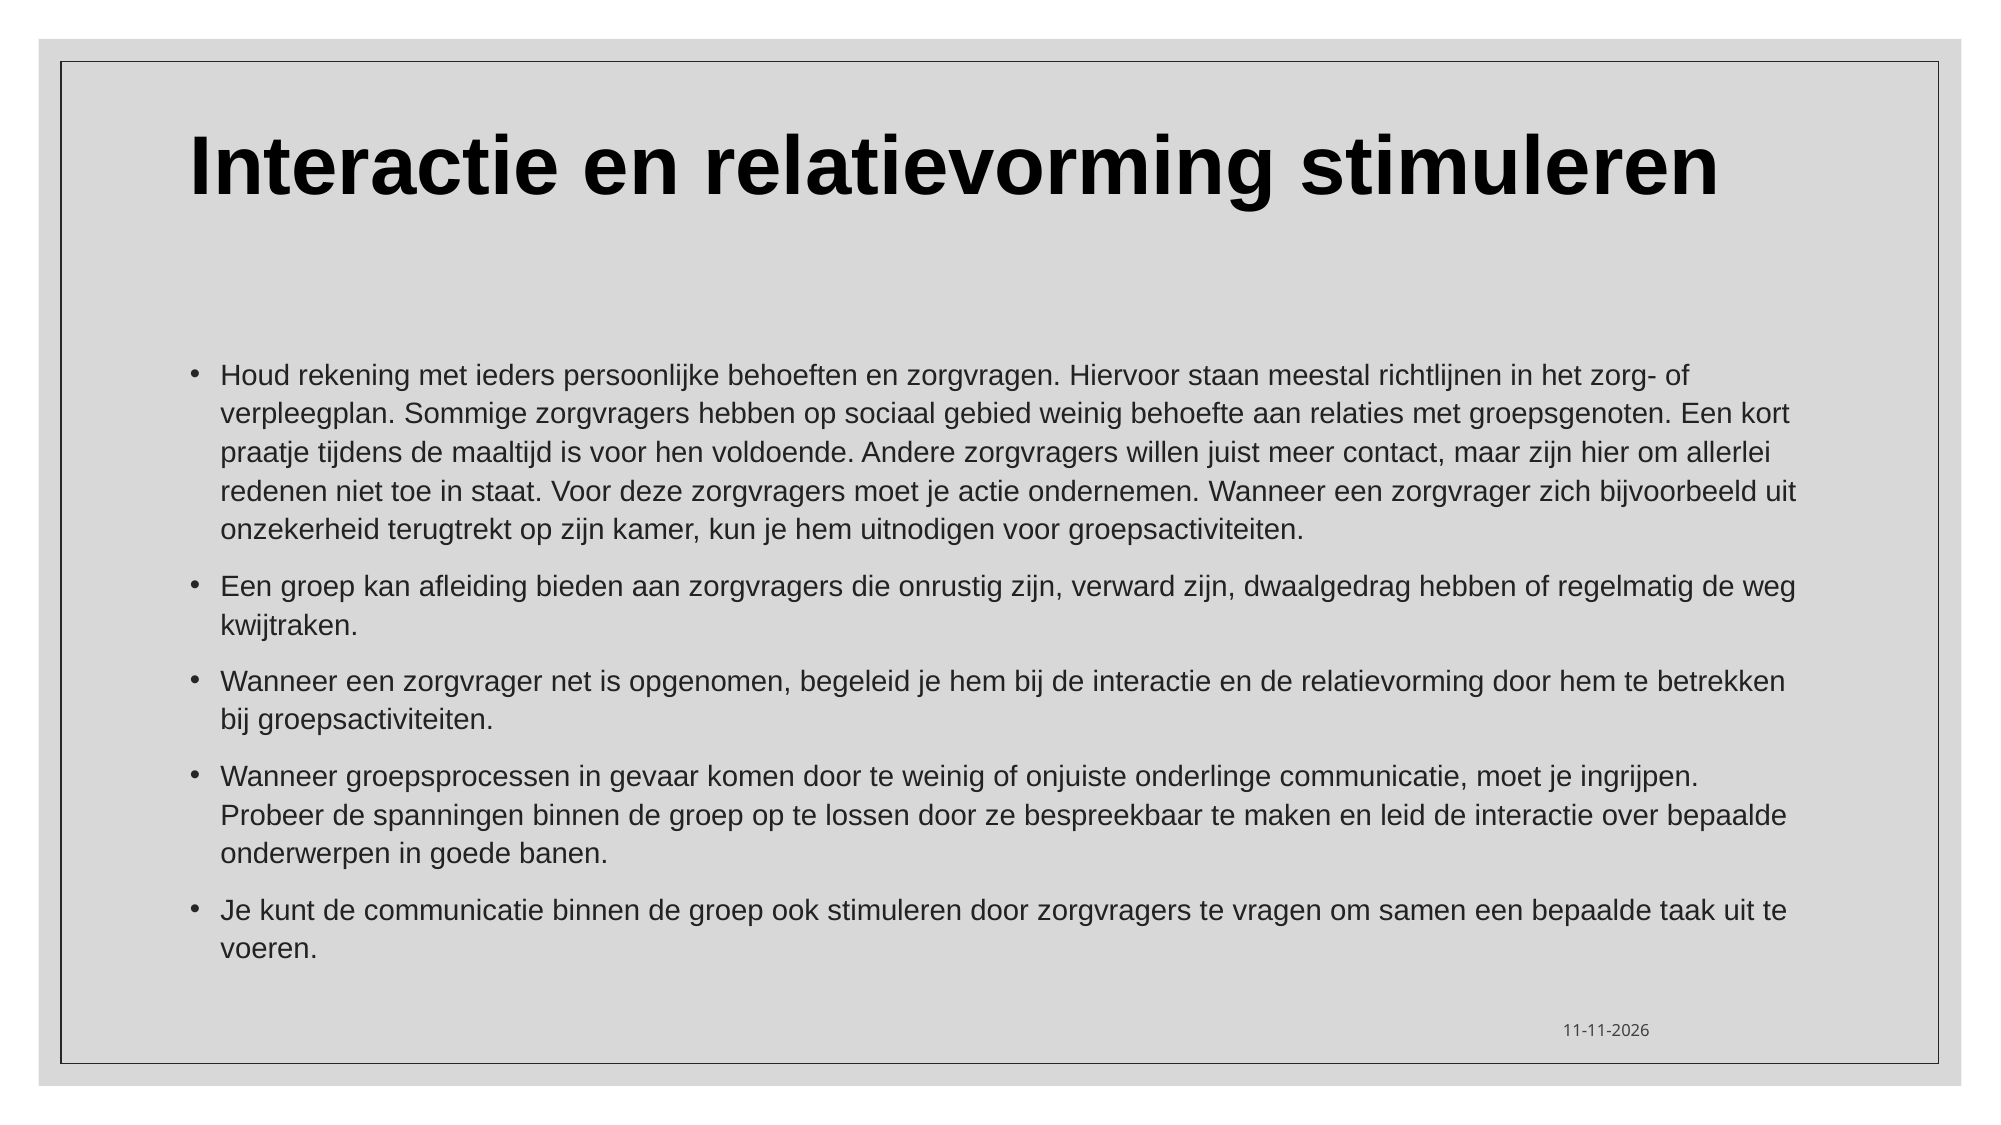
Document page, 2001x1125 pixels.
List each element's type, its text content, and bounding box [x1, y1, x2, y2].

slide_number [1190, 990, 1665, 1050]
list Houd rekening met ieders persoonlijke behoeften en zorgvragen. Hiervoor staan meestal richtlijnen in het zorg- of verpleegplan. Sommige zorgvragers hebben op sociaal gebied weinig behoefte aan relaties met groepsgenoten. Een kort praatje tijdens de maaltijd is voor hen voldoende. Andere zorgvragers willen juist meer contact, maar zijn hier om allerlei redenen niet toe in staat. Voor deze zorgvragers moet je actie ondernemen. Wanneer een zorgvrager zich bijvoorbeeld uit onzekerheid terugtrekt op zijn kamer, kun je hem uitnodigen voor groepsactiviteiten. Een groep kan afleiding bieden aan zorgvragers die onrustig zijn, verward zijn, dwaalgedrag hebben of regelmatig de weg kwijtraken. Wanneer een zorgvrager net is opgenomen, begeleid je hem bij de interactie en de relatievorming door hem te betrekken bij groepsactiviteiten. Wanneer groepsprocessen in gevaar komen door te weinig of onjuiste onderlinge communicatie, moet je ingrijpen. Probeer de spanningen binnen de groep op te lossen door ze bespreekbaar te maken en leid de interactie over bepaalde onderwerpen in goede banen. Je kunt de communicatie binnen de groep ook stimuleren door zorgvragers te vragen om samen een bepaalde taak uit te voeren. [174, 345, 1825, 977]
title Interactie en relatievorming stimuleren [174, 105, 1825, 331]
